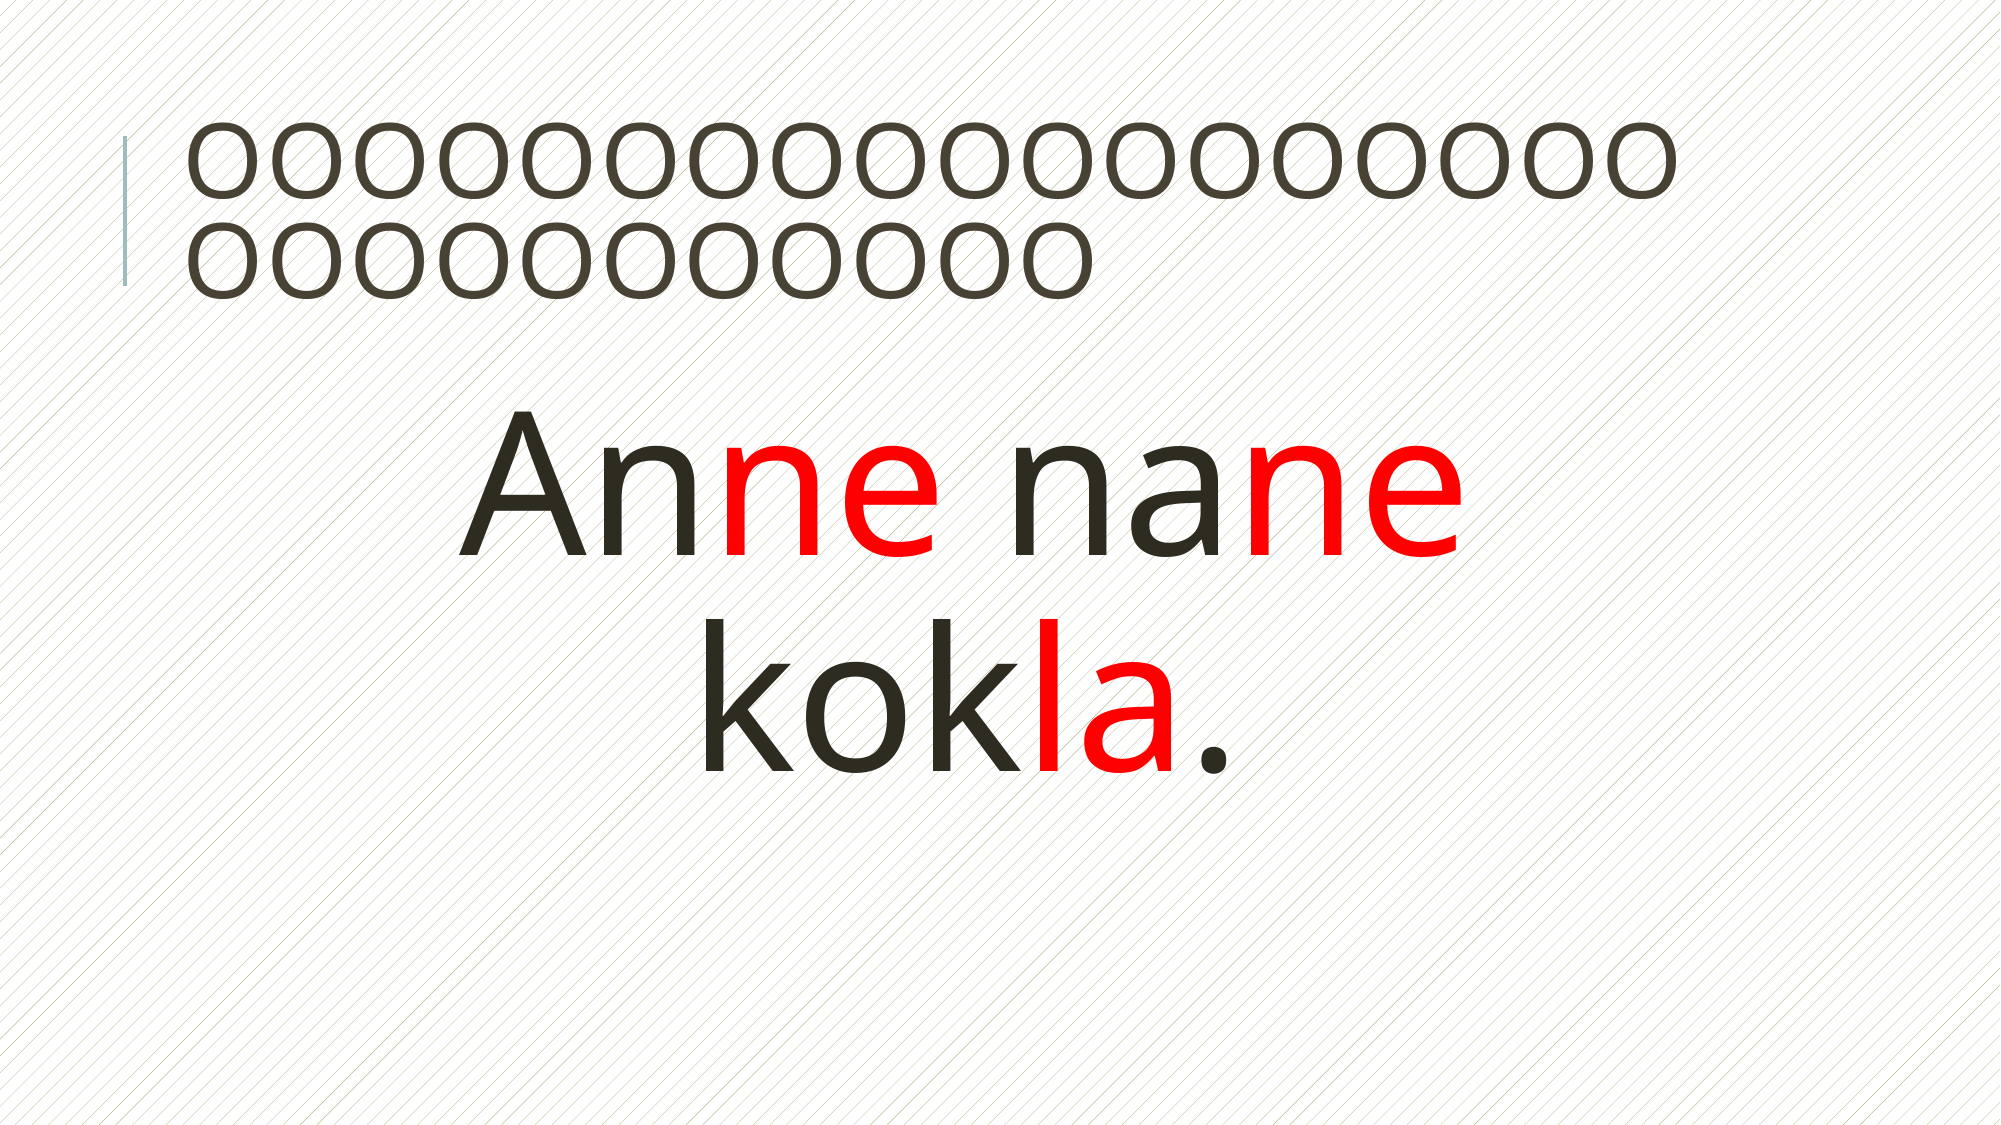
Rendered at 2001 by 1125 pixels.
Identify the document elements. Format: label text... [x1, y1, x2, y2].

list Anne nane kokla. [168, 375, 1763, 1035]
title ooooooooooooooooooooooooooooo [168, 96, 1763, 342]
